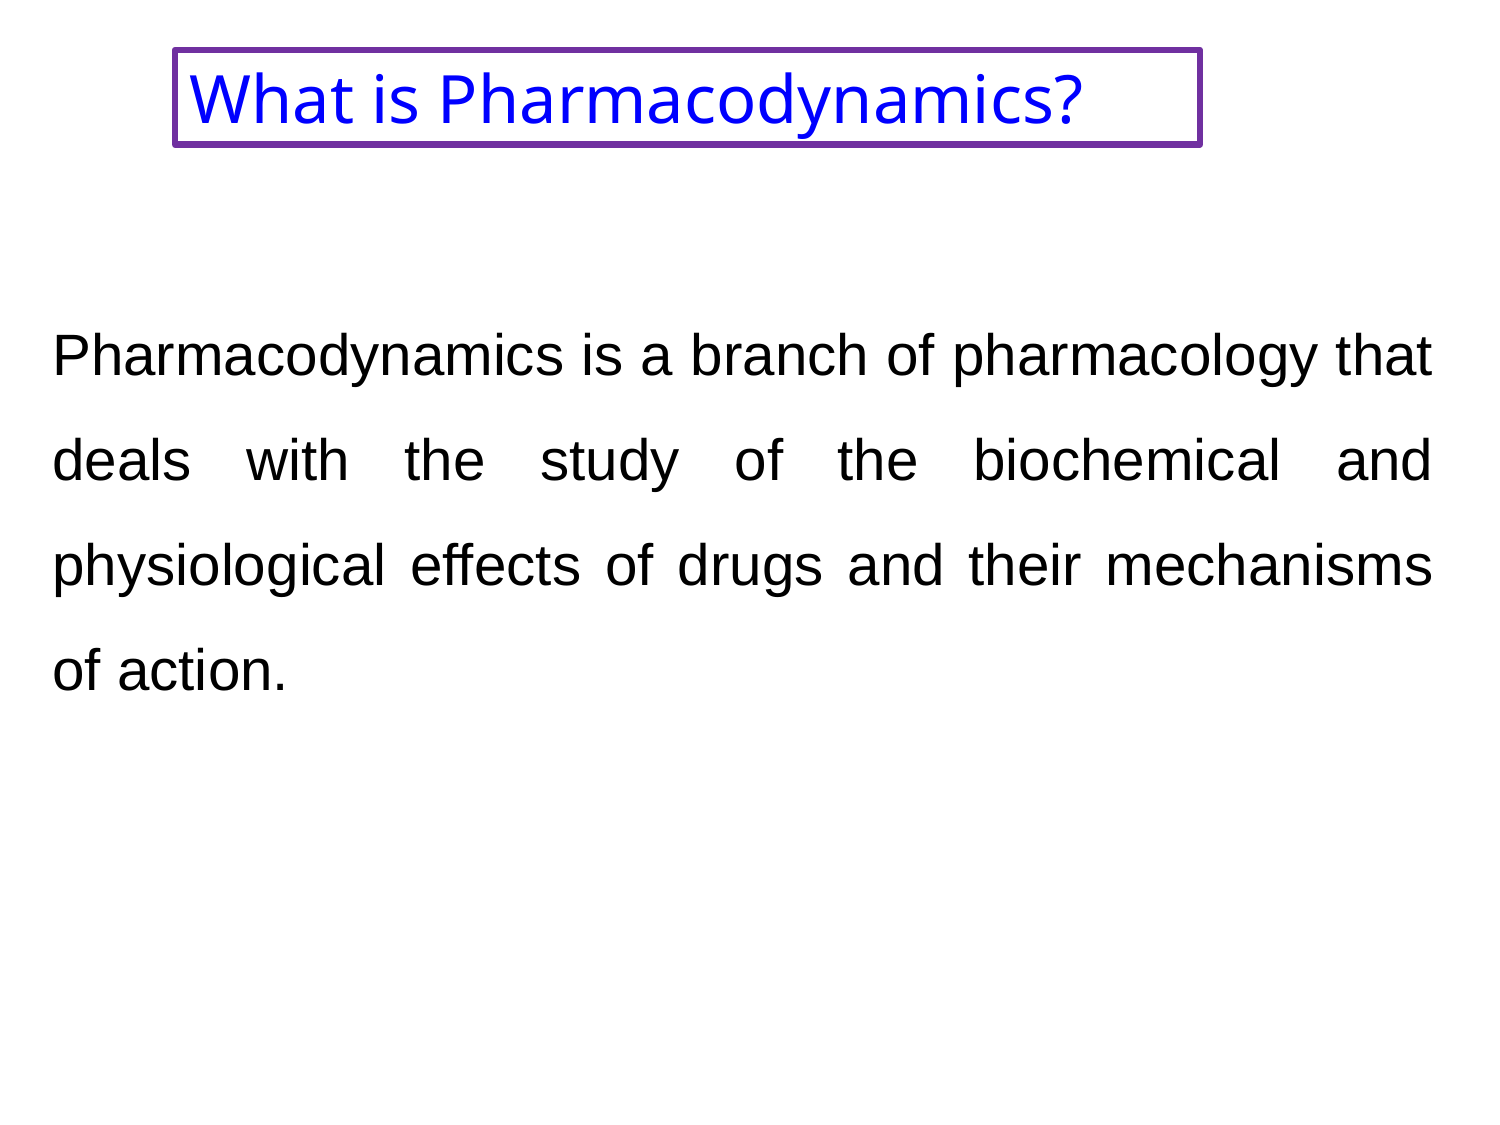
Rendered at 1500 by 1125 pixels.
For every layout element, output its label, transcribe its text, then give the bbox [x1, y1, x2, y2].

text_box Pharmacodynamics is a branch of pharmacology that deals with the study of the biochemical and physiological effects of drugs and their mechanisms of action. [37, 275, 1450, 893]
text_box What is Pharmacodynamics? [174, 49, 1200, 145]
